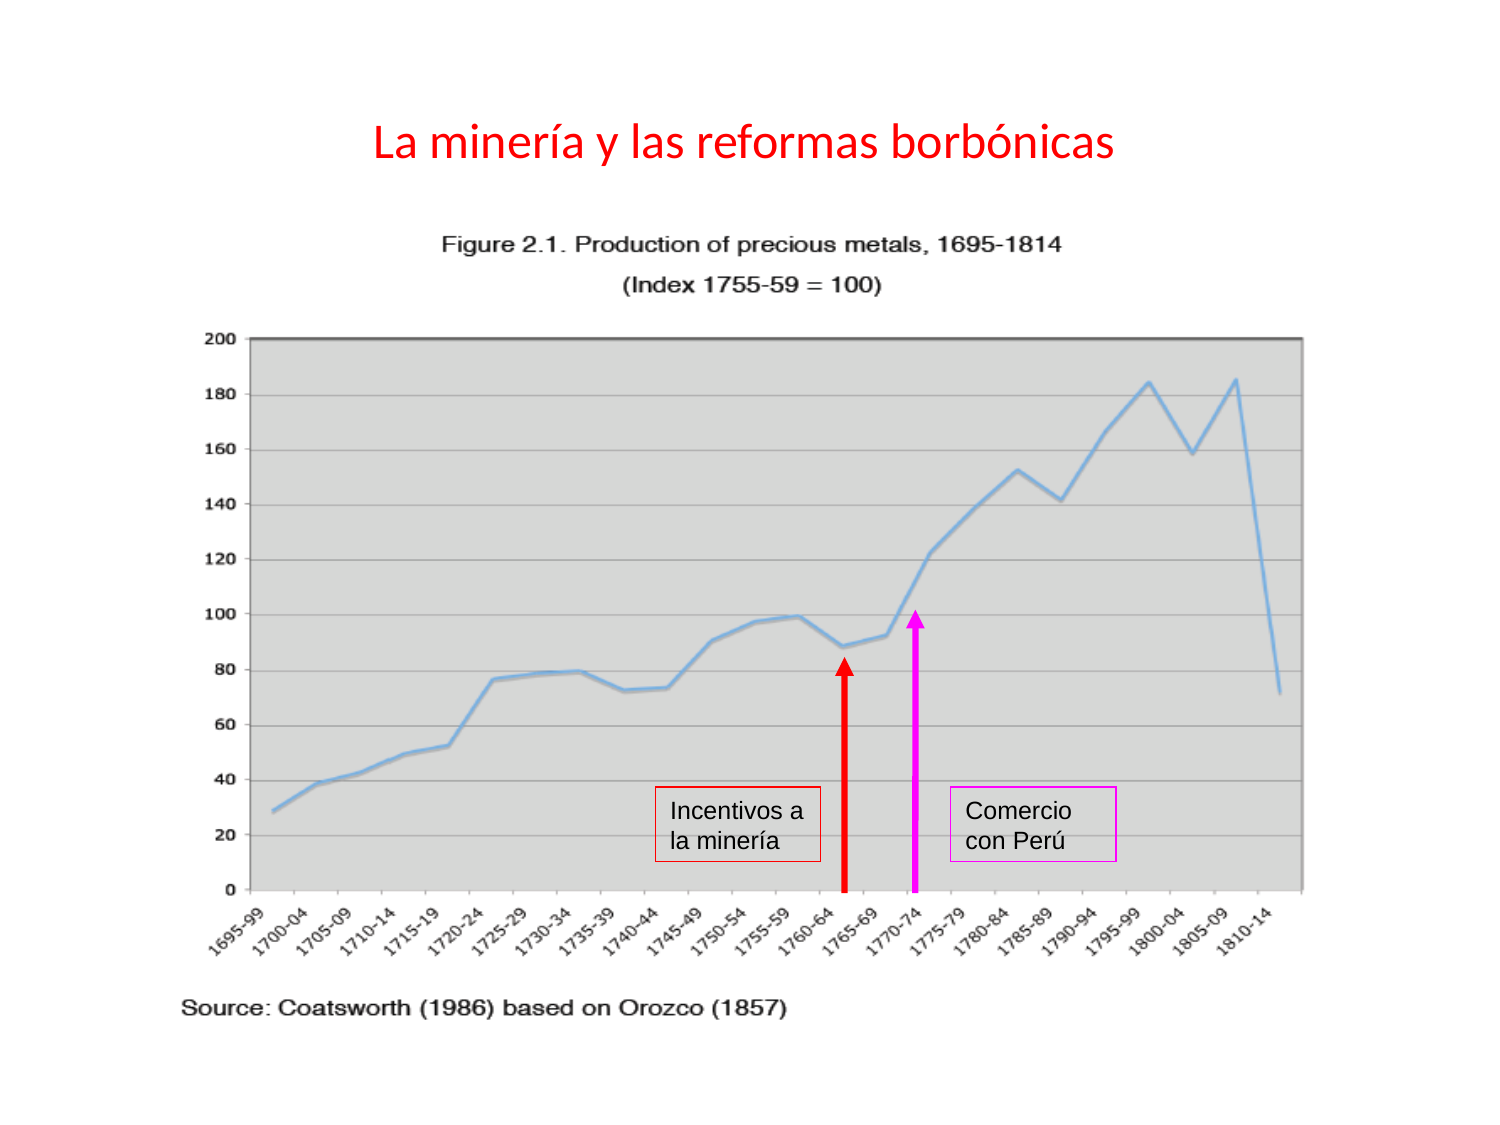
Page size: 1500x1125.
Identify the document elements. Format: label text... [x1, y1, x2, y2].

picture [147, 219, 1400, 1042]
title La minería y las reformas borbónicas [74, 44, 1426, 233]
